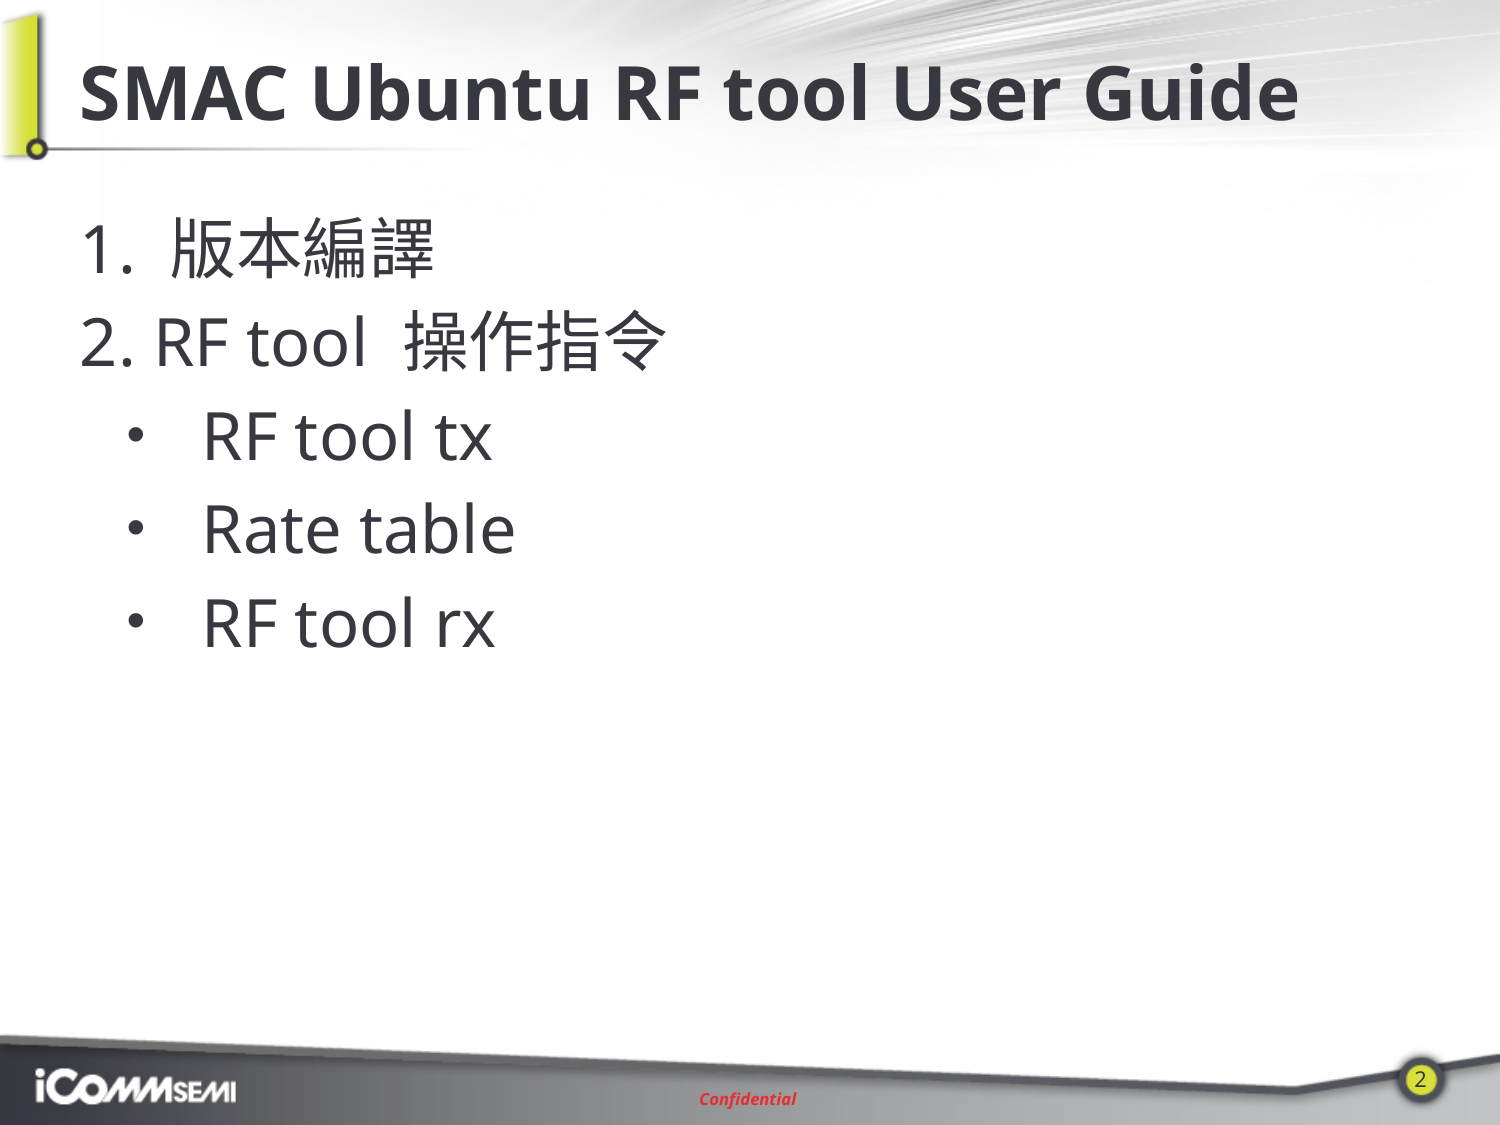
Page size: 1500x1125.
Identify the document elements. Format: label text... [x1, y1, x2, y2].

title SMAC Ubuntu RF tool User Guide [64, 31, 1436, 149]
list 1. 版本編譯 2. RF tool 操作指令 RF tool tx Rate table RF tool rx [64, 199, 1436, 1032]
picture [0, 0, 1500, 1125]
